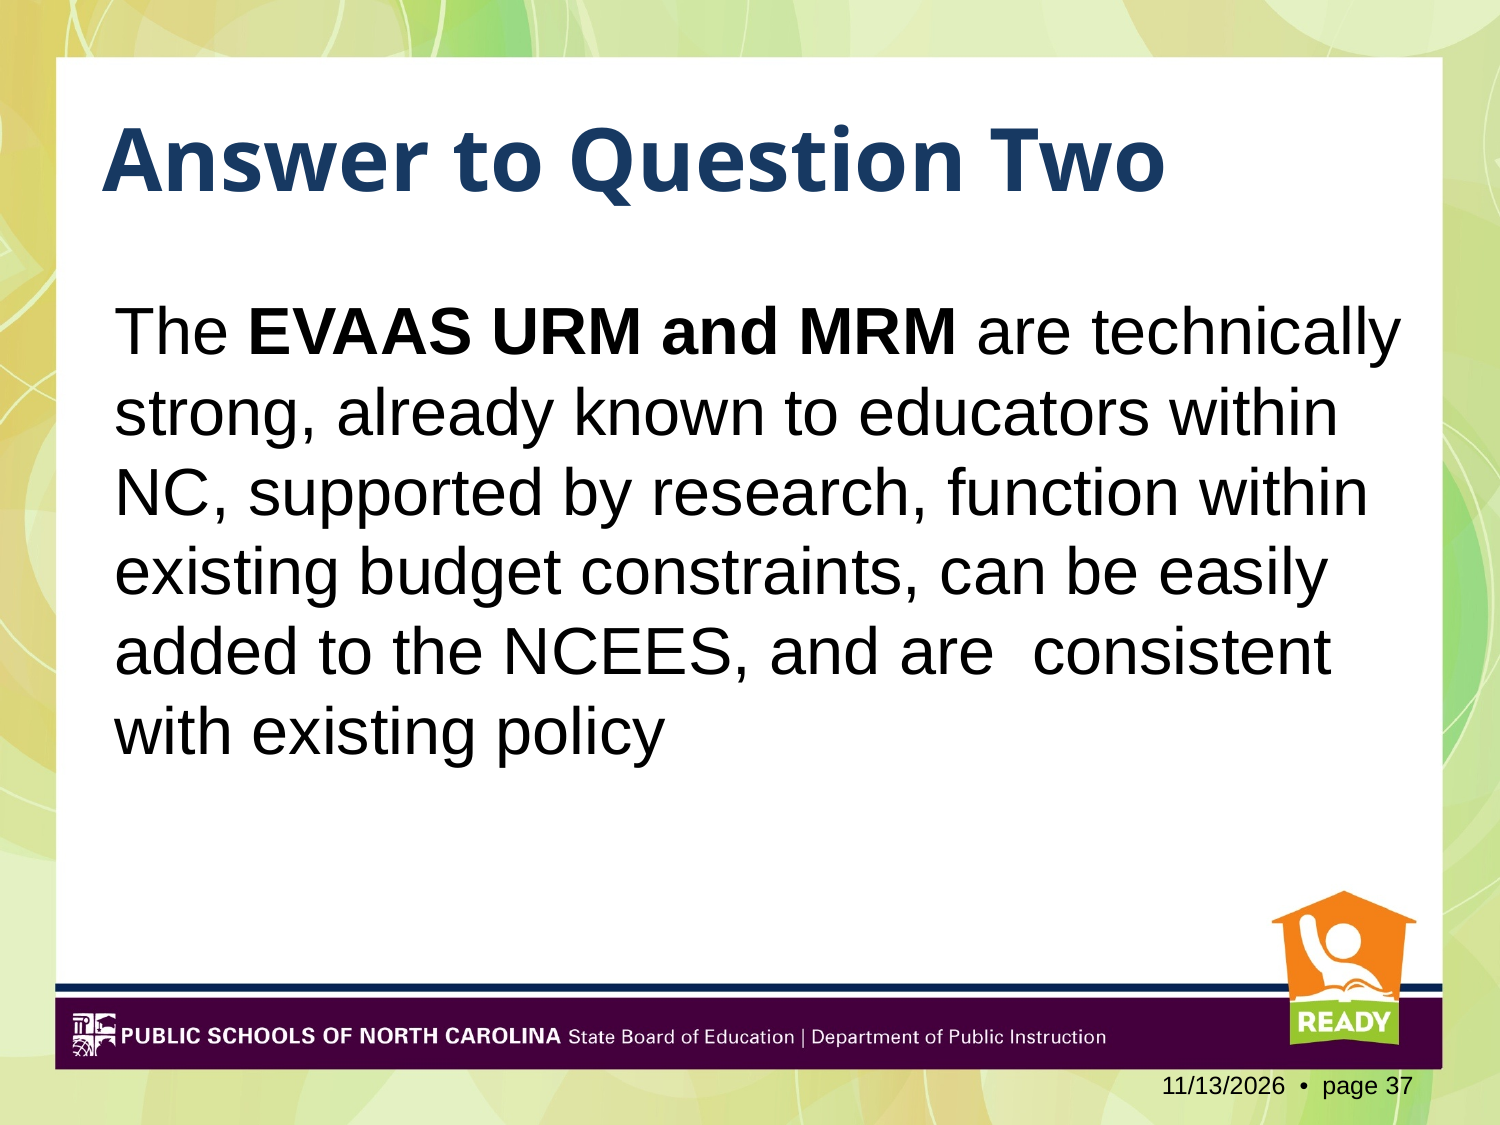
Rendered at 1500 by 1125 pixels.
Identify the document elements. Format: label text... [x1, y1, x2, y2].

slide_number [1147, 1062, 1460, 1122]
title Answer to Question Two [87, 87, 1413, 225]
picture [0, 0, 1500, 1125]
text_box The EVAAS URM and MRM are technically strong, already known to educators within NC, supported by research, function within existing budget constraints, can be easily added to the NCEES, and are consistent with existing policy [99, 280, 1425, 918]
